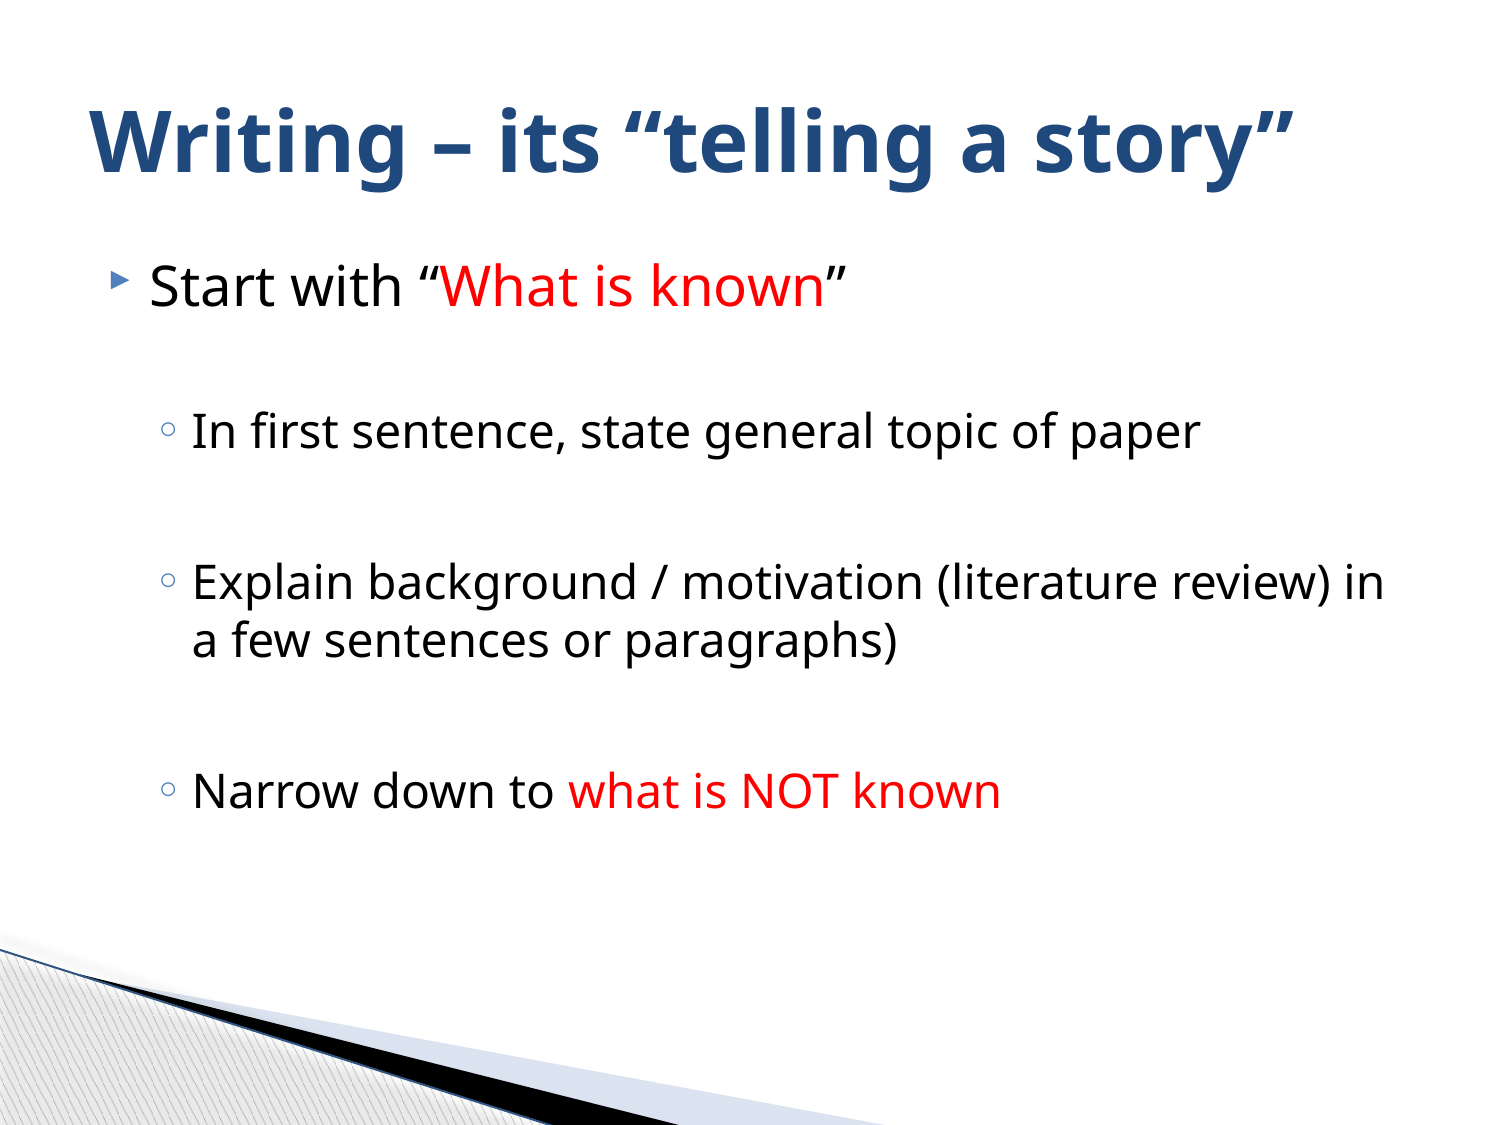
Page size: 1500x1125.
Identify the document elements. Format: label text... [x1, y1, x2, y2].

list Start with “What is known” In first sentence, state general topic of paper Explain background / motivation (literature review) in a few sentences or paragraphs) Narrow down to what is NOT known [75, 243, 1425, 986]
title Writing – its “telling a story” [75, 45, 1425, 233]
